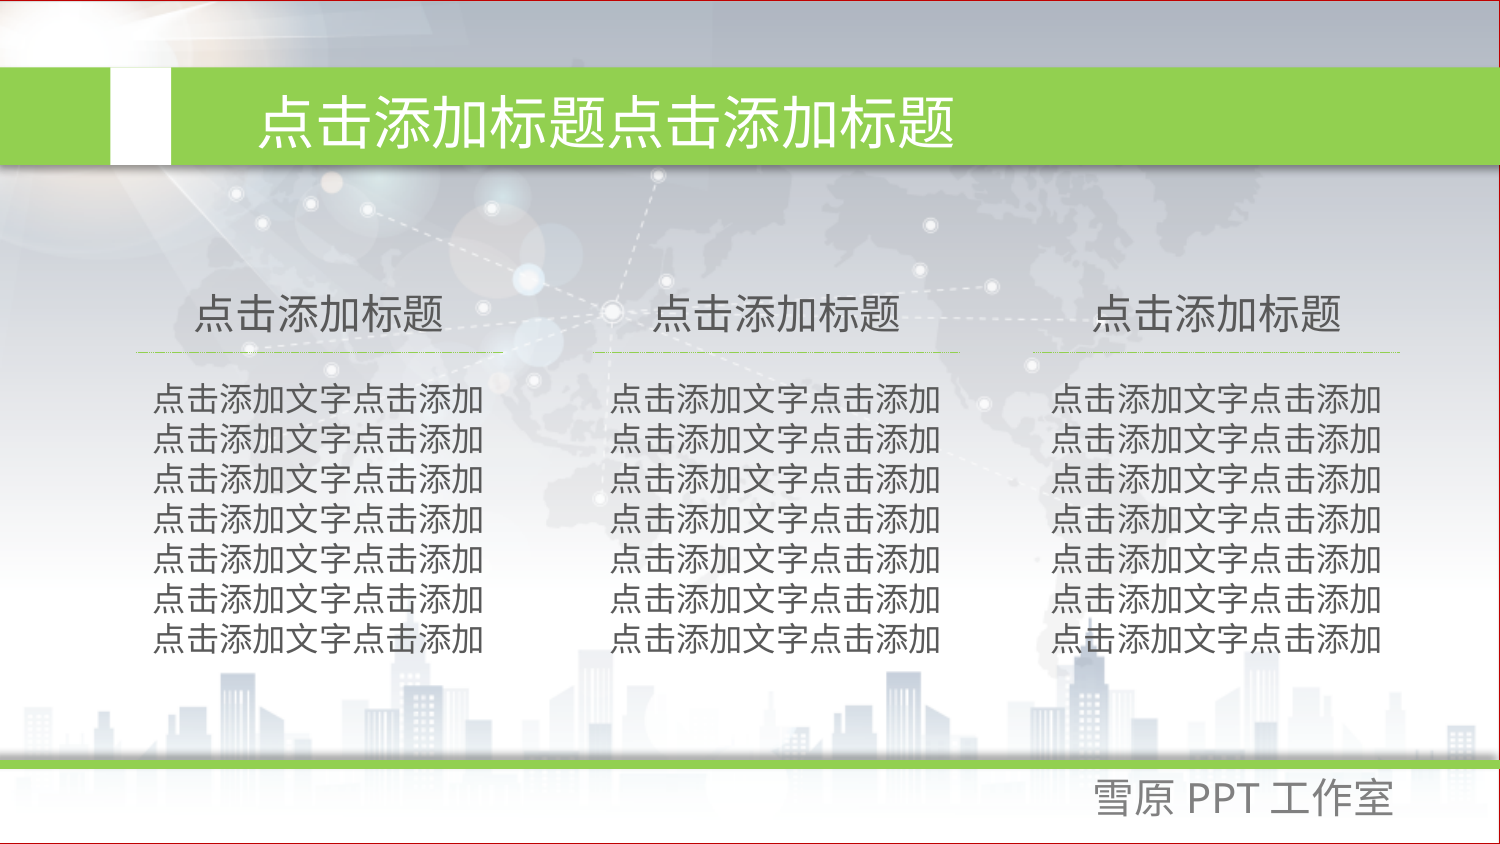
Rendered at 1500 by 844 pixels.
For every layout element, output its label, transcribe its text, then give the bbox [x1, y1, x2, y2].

text_box 点击添加标题 [1076, 280, 1357, 345]
picture [0, 165, 1499, 760]
text_box 点击添加文字点击添加 点击添加文字点击添加 点击添加文字点击添加 点击添加文字点击添加 点击添加文字点击添加 点击添加文字点击添加 点击添加文字点击添加 [595, 371, 958, 666]
picture [0, 1, 1499, 67]
picture [0, 769, 1499, 843]
text_box 点击添加标题 [178, 280, 460, 345]
text_box 点击添加文字点击添加 点击添加文字点击添加 点击添加文字点击添加 点击添加文字点击添加 点击添加文字点击添加 点击添加文字点击添加 点击添加文字点击添加 [138, 371, 501, 666]
text_box 点击添加标题 [636, 280, 917, 345]
text_box 点击添加标题点击添加标题 [242, 79, 971, 164]
text_box 点击添加文字点击添加 点击添加文字点击添加 点击添加文字点击添加 点击添加文字点击添加 点击添加文字点击添加 点击添加文字点击添加 点击添加文字点击添加 [1035, 371, 1398, 666]
